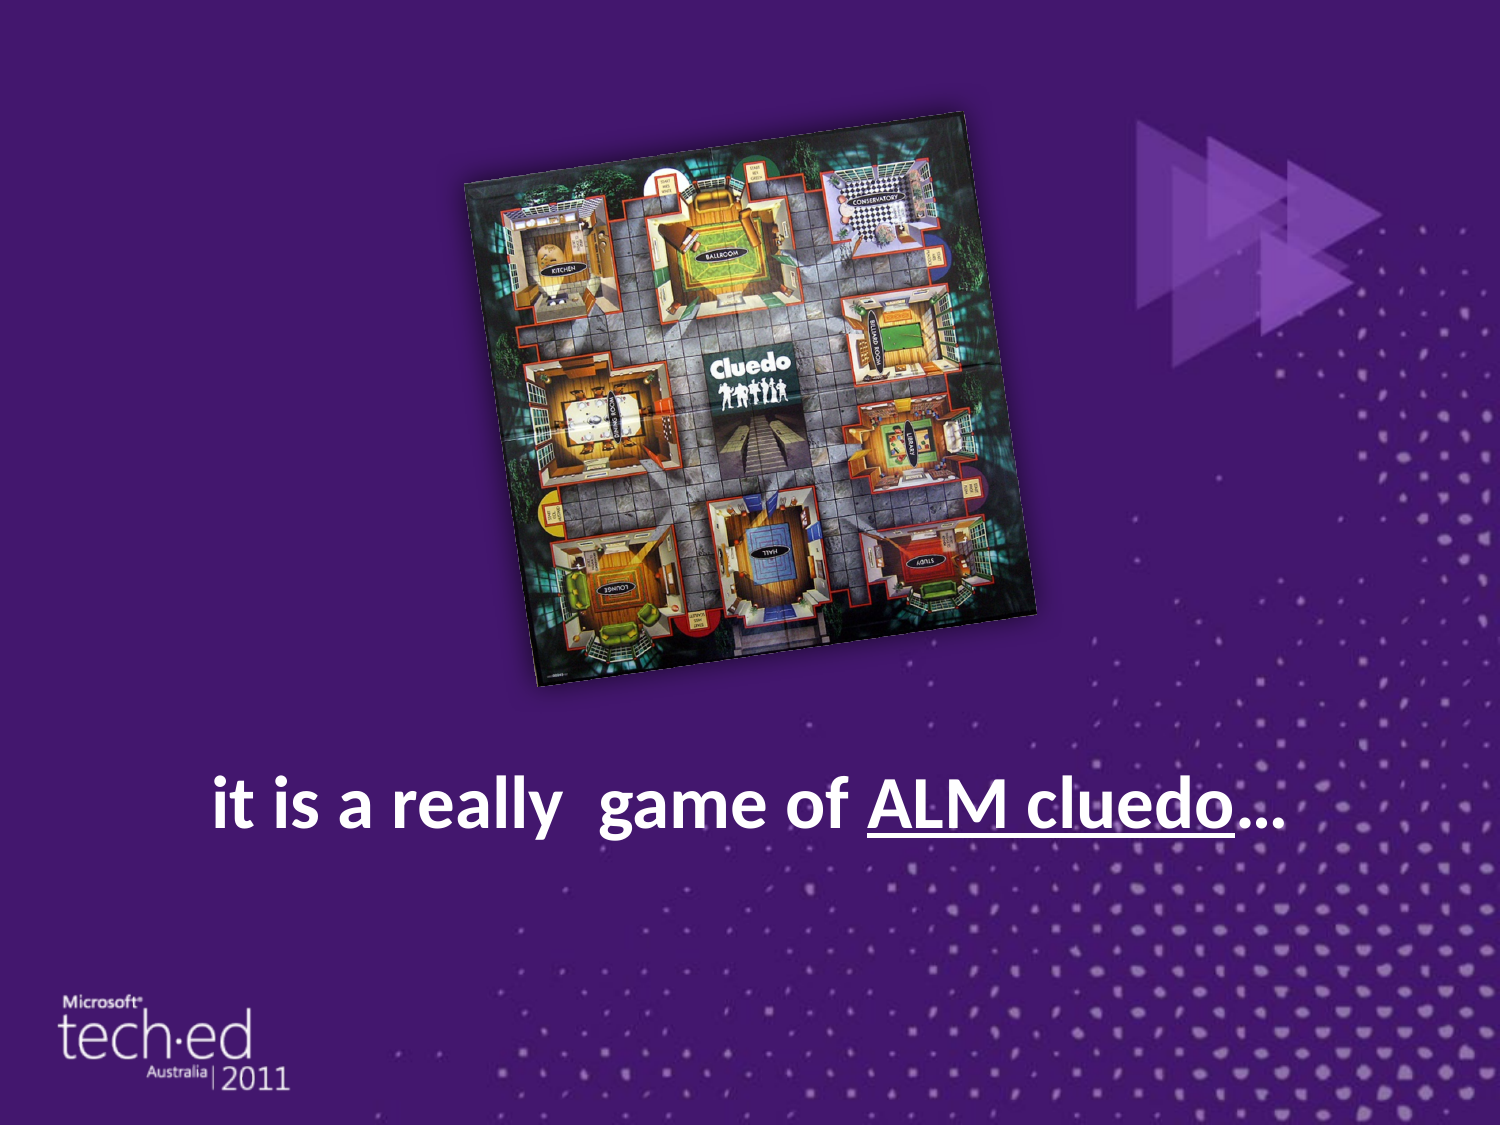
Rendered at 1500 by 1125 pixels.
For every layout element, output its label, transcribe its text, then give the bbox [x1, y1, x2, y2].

picture [0, 0, 1500, 1125]
text_box it is a really game of ALM cluedo… [196, 745, 1304, 851]
